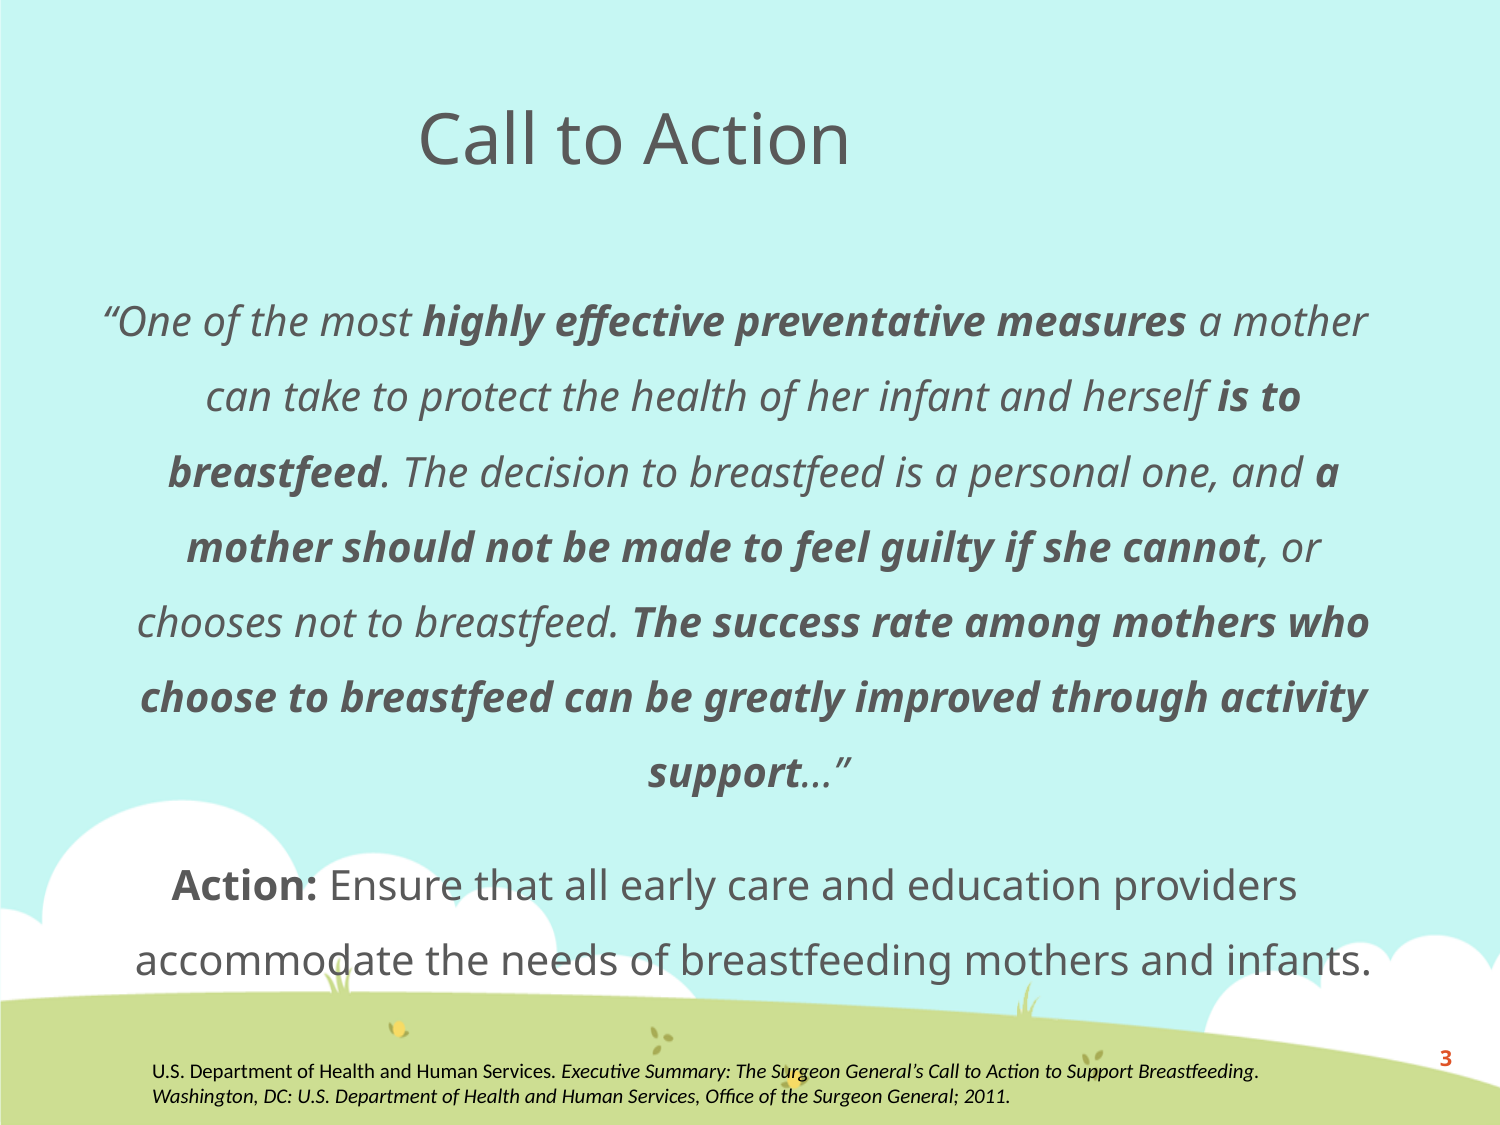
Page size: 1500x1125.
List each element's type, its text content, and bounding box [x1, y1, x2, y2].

title Call to Action [346, 50, 1500, 188]
slide_number 3 [1424, 1030, 1491, 1088]
text_box U.S. Department of Health and Human Services. Executive Summary: The Surgeon General’s Call to Action to Support Breastfeeding. Washington, DC: U.S. Department of Health and Human Services, Office of the Surgeon General; 2011. [137, 1049, 1325, 1115]
picture [0, 0, 1500, 1125]
list “One of the most highly effective preventative measures a mother can take to protect the health of her infant and herself is to breastfeed. The decision to breastfeed is a personal one, and a mother should not be made to feel guilty if she cannot, or chooses not to breastfeed. The success rate among mothers who choose to breastfeed can be greatly improved through activity support…” Action: Ensure that all early care and education providers accommodate the needs of breastfeeding mothers and infants. [62, 262, 1400, 1025]
